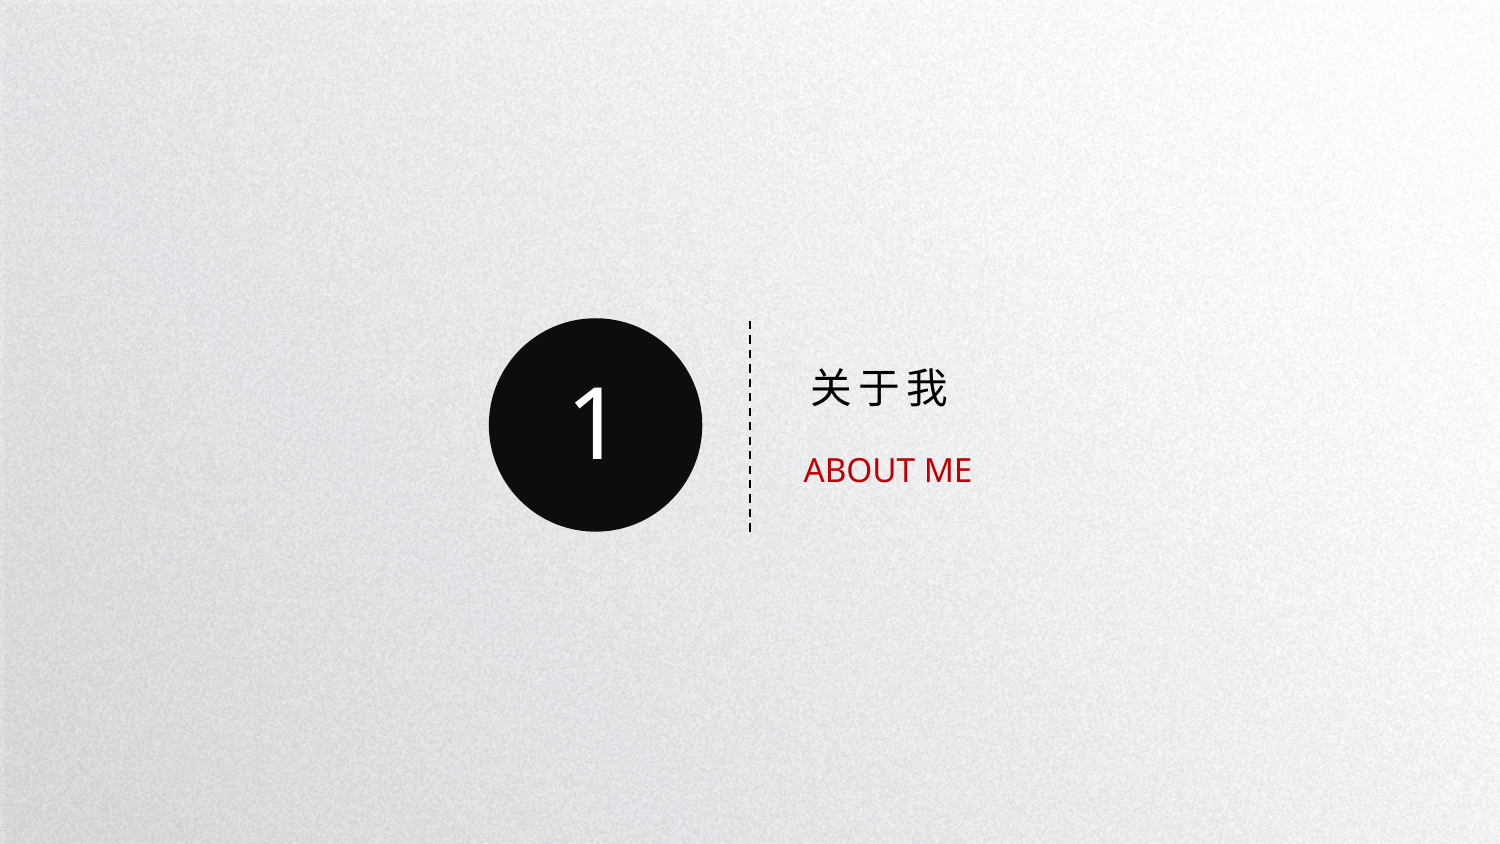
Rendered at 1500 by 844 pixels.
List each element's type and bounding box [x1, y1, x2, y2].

text_box [488, 317, 703, 532]
picture [0, 0, 1500, 844]
